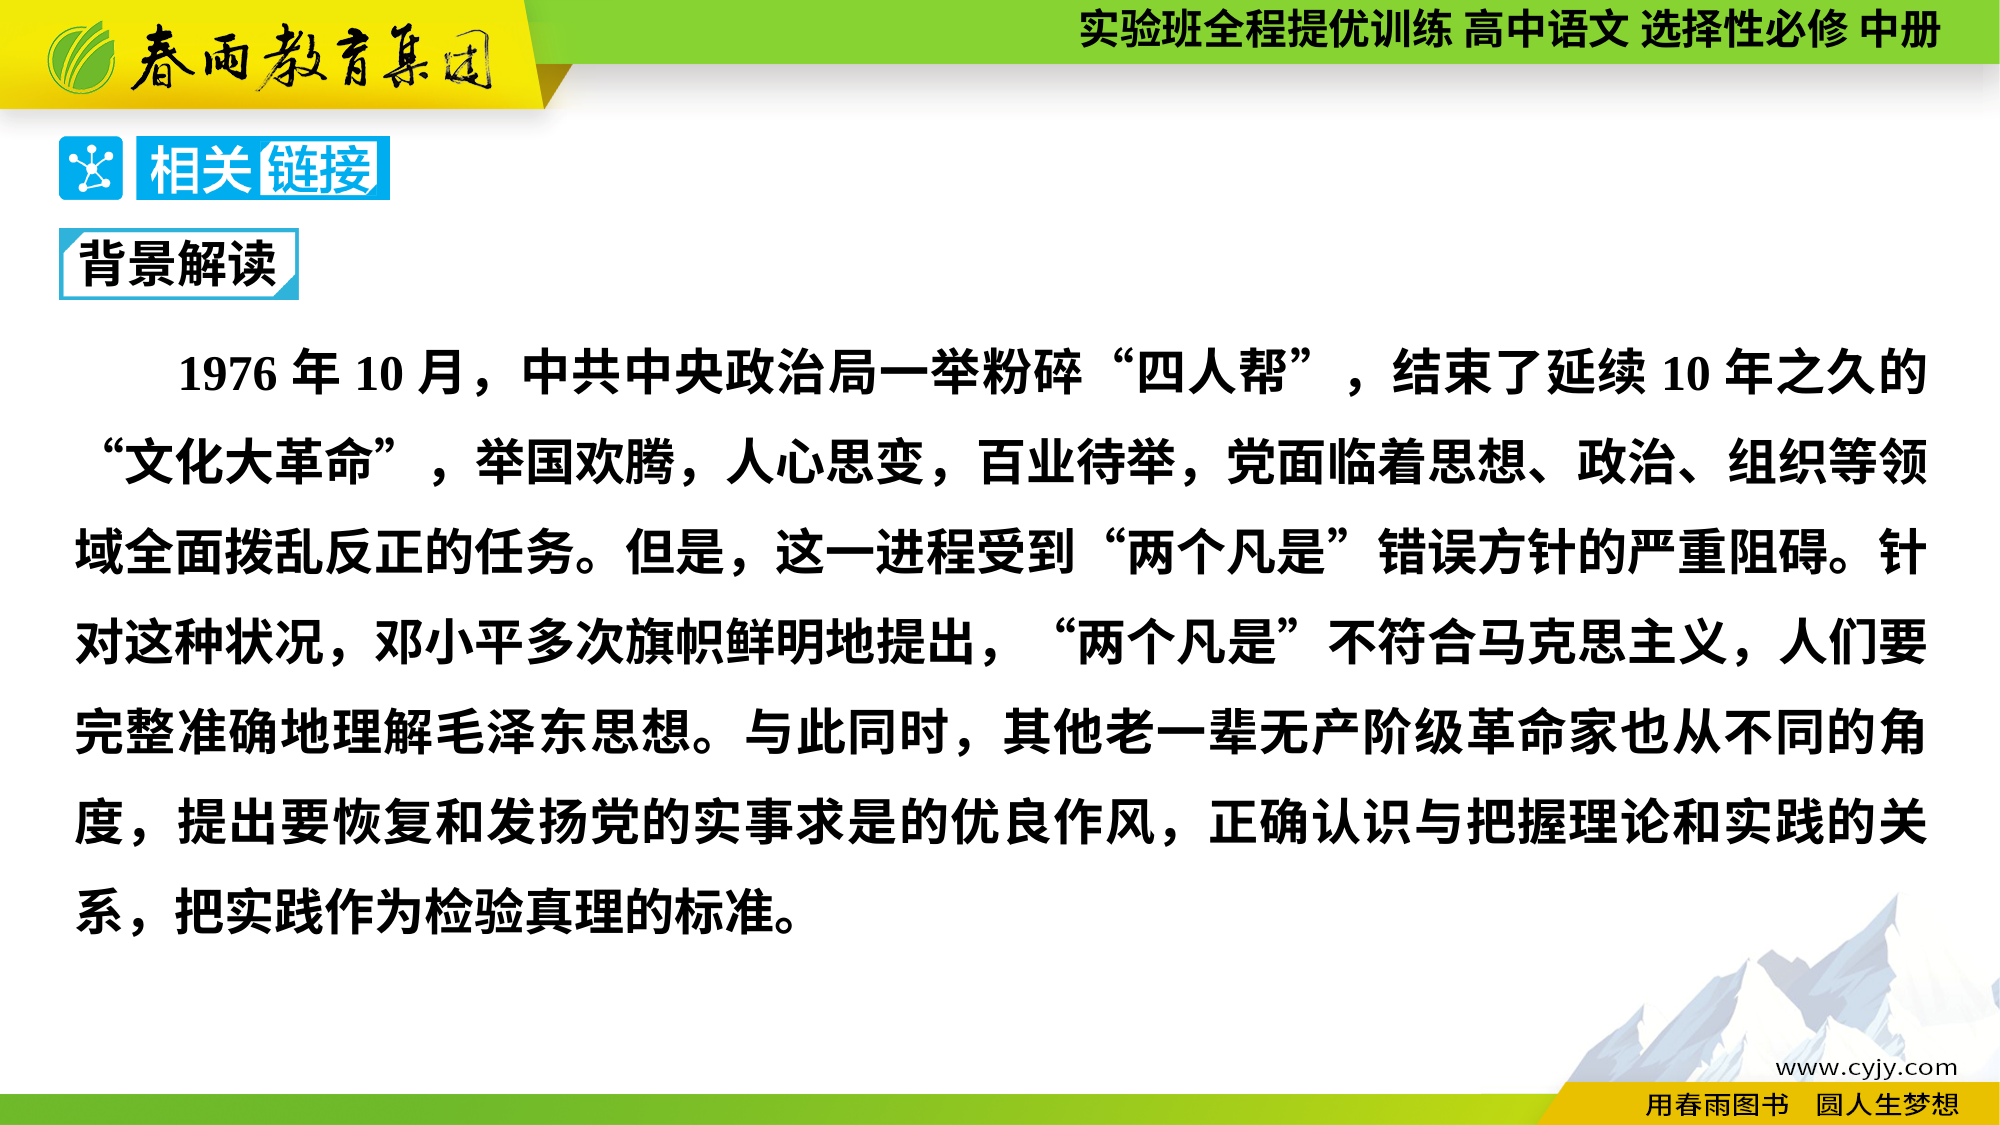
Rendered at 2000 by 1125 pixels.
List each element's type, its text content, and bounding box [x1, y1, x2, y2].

list 1976年10月，中共中央政治局一举粉碎“四人帮”，结束了延续10年之久的“文化大革命”，举国欢腾，人心思变，百业待举，党面临着思想、政治、组织等领域全面拨乱反正的任务。但是，这一进程受到“两个凡是”错误方针的严重阻碍。针对这种状况，邓小平多次旗帜鲜明地提出，“两个凡是”不符合马克思主义，人们要完整准确地理解毛泽东思想。与此同时，其他老一辈无产阶级革命家也从不同的角度，提出要恢复和发扬党的实事求是的优良作风，正确认识与把握理论和实践的关系，把实践作为检验真理的标准。 [59, 302, 1944, 943]
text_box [58, 225, 299, 302]
picture [0, 0, 2000, 1125]
